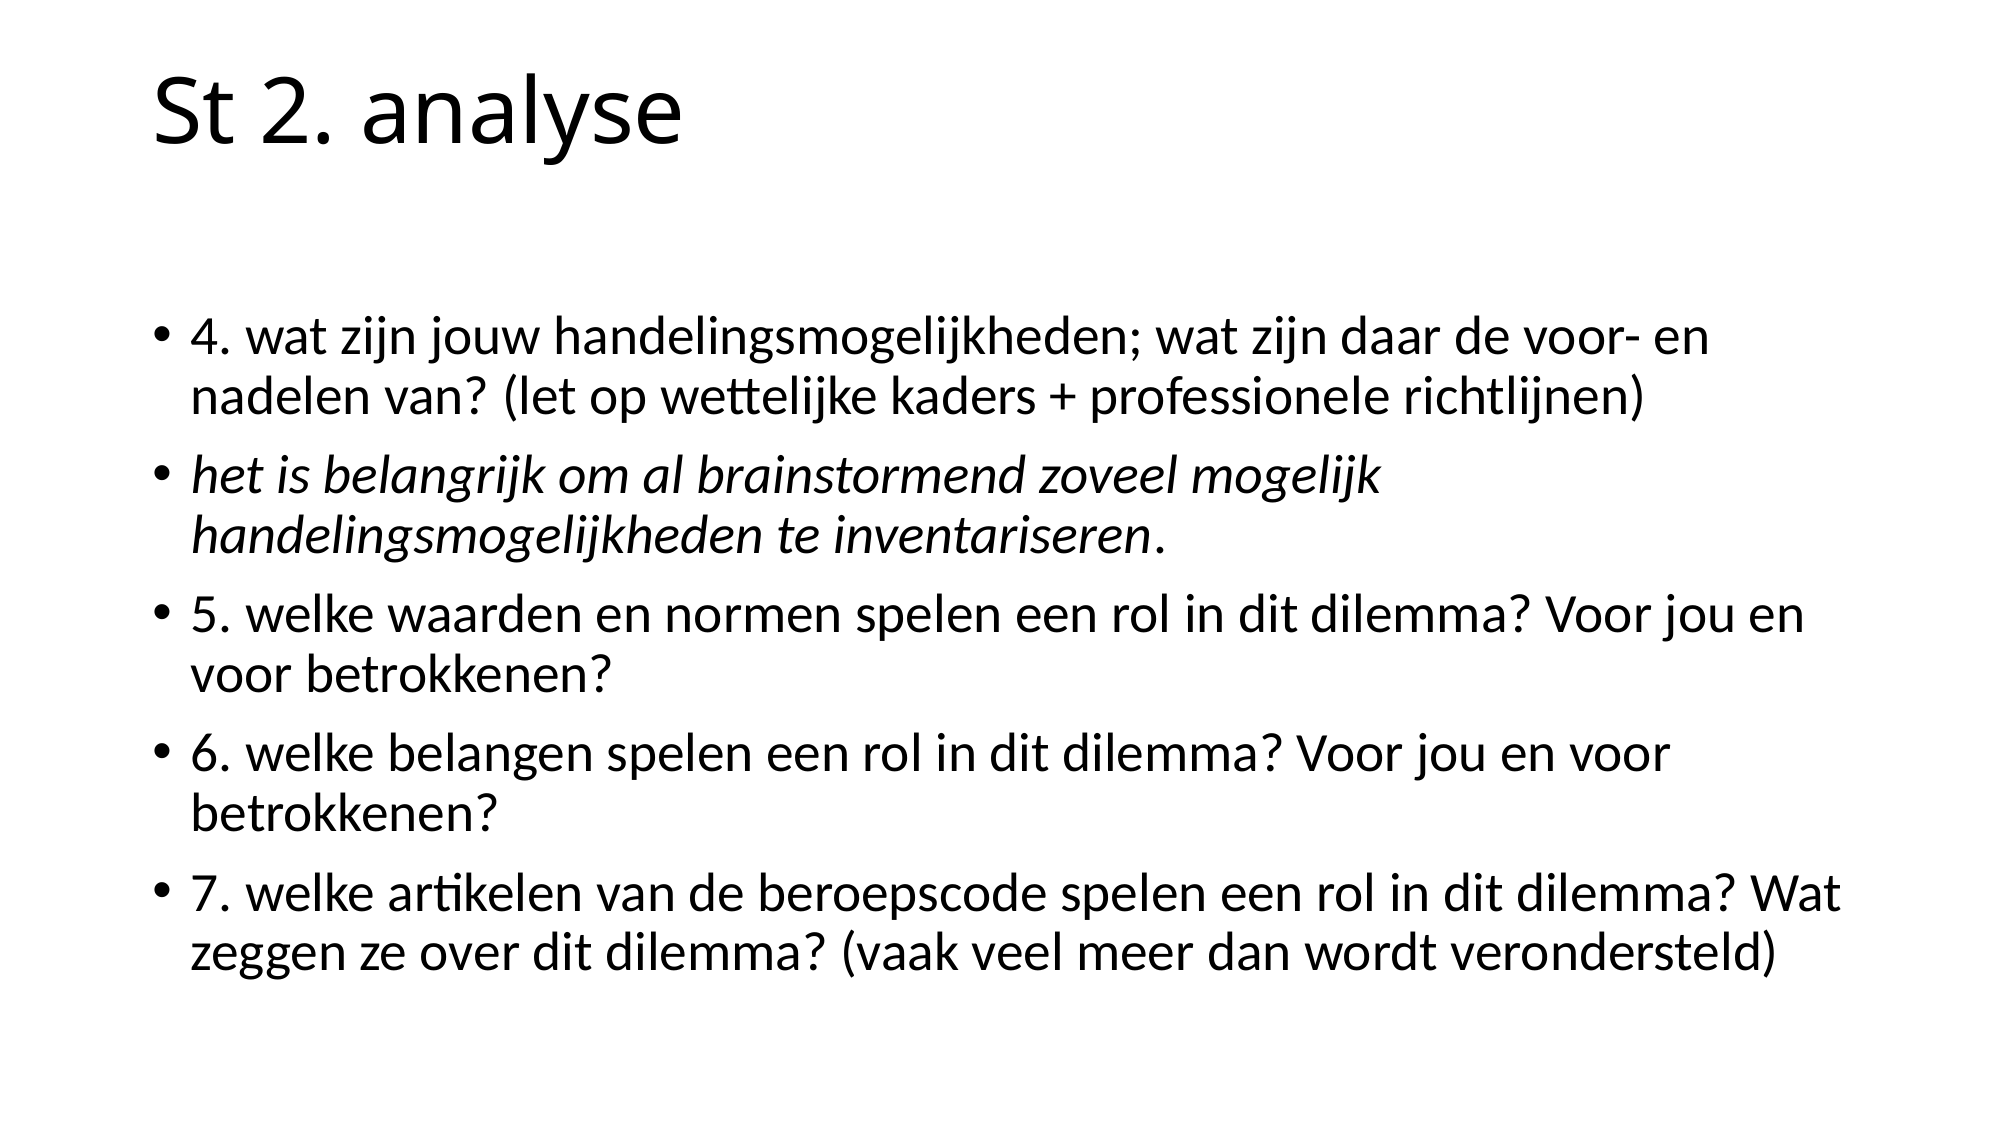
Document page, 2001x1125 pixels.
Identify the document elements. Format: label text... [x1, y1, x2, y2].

list 4. wat zijn jouw handelingsmogelijkheden; wat zijn daar de voor- en nadelen van? (let op wettelijke kaders + professionele richtlijnen) het is belangrijk om al brainstormend zoveel mogelijk handelingsmogelijkheden te inventariseren. 5. welke waarden en normen spelen een rol in dit dilemma? Voor jou en voor betrokkenen? 6. welke belangen spelen een rol in dit dilemma? Voor jou en voor betrokkenen? 7. welke artikelen van de beroepscode spelen een rol in dit dilemma? Wat zeggen ze over dit dilemma? (vaak veel meer dan wordt verondersteld) [137, 299, 1863, 1014]
title St 2. analyse [137, 59, 1863, 278]
